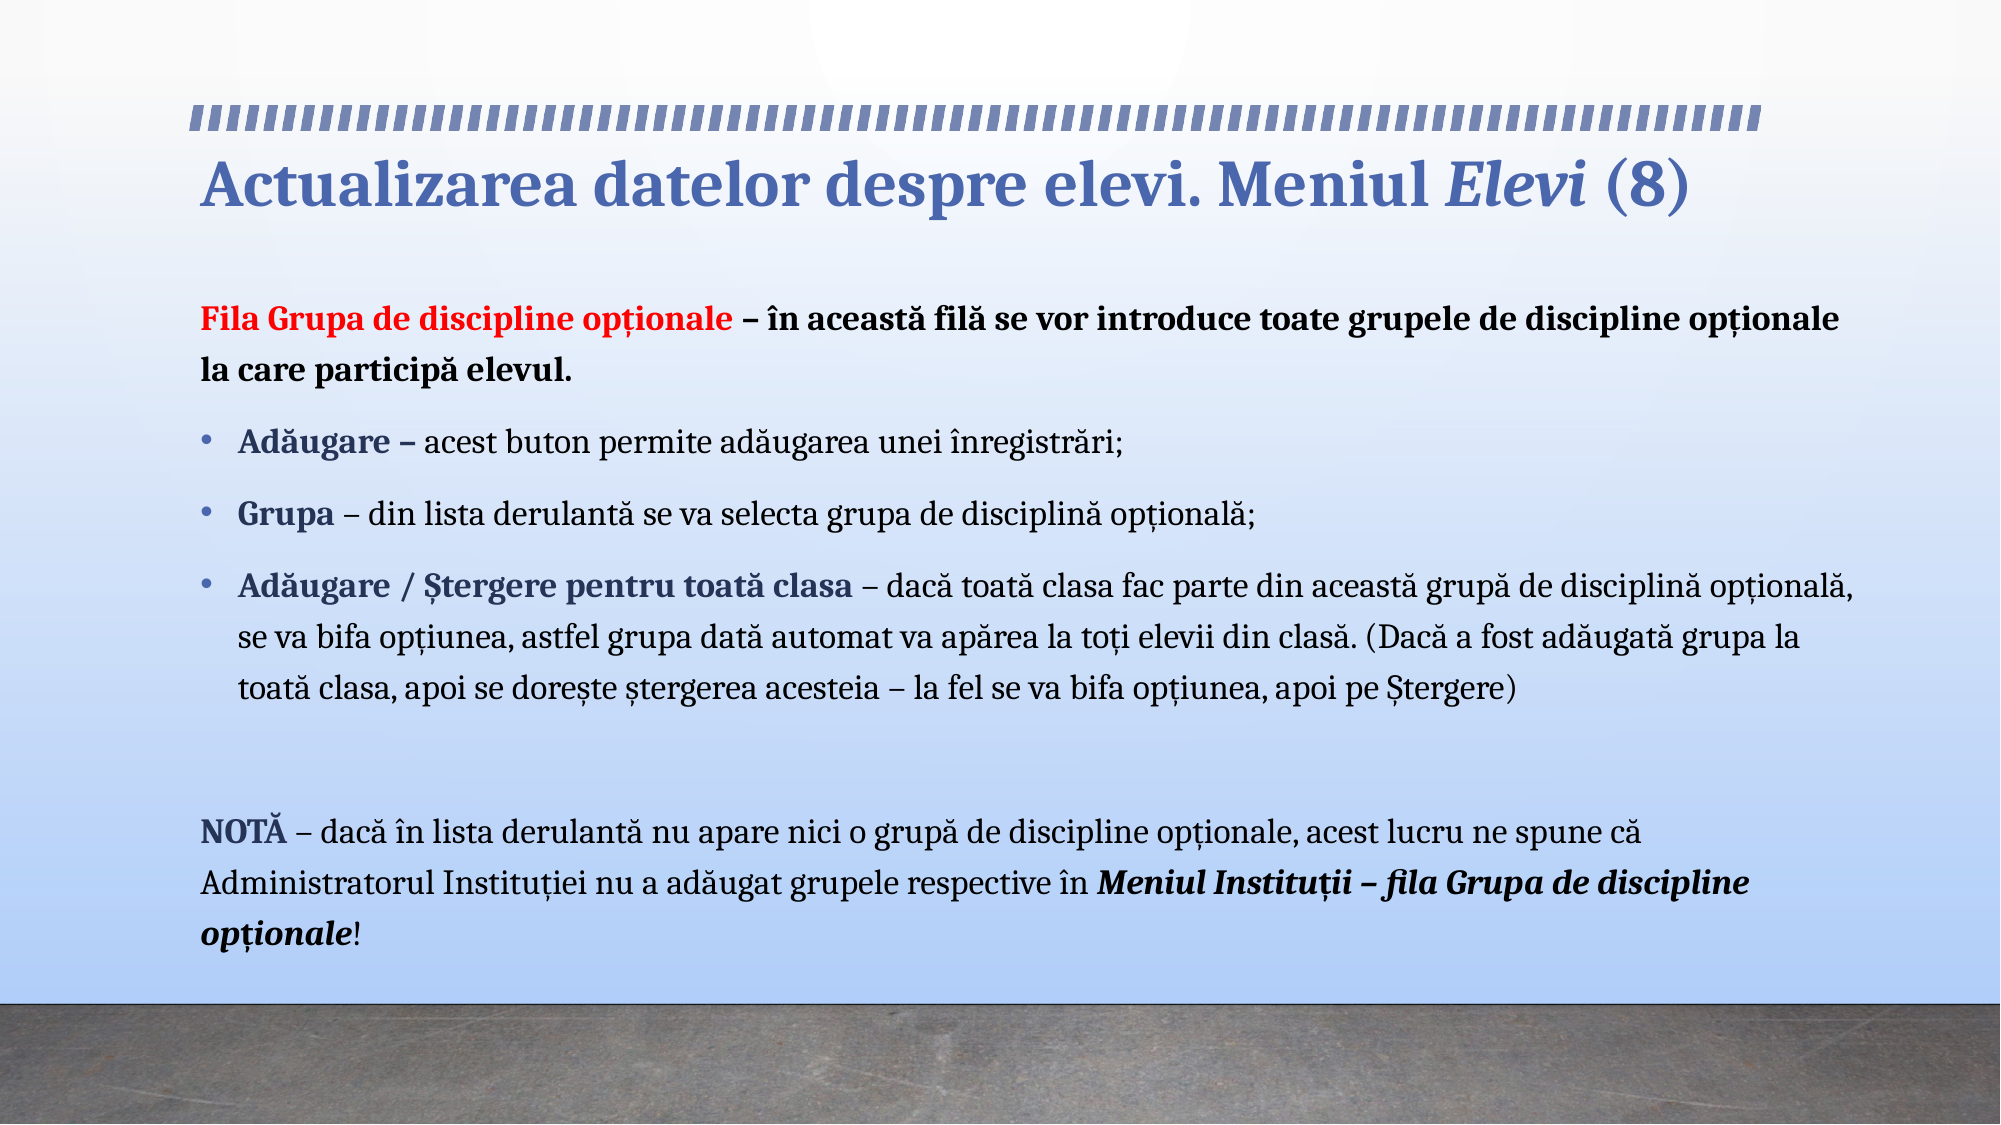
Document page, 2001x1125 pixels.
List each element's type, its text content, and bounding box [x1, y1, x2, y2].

list Fila Grupa de discipline opționale – în această filă se vor introduce toate grupele de discipline opționale la care participă elevul. Adăugare – acest buton permite adăugarea unei înregistrări; Grupa – din lista derulantă se va selecta grupa de disciplină opțională; Adăugare / Ștergere pentru toată clasa – dacă toată clasa fac parte din această grupă de disciplină opțională, se va bifa opțiunea, astfel grupa dată automat va apărea la toți elevii din clasă. (Dacă a fost adăugată grupa la toată clasa, apoi se dorește ștergerea acesteia – la fel se va bifa opțiunea, apoi pe Ștergere) NOTĂ – dacă în lista derulantă nu apare nici o grupă de discipline opționale, acest lucru ne spune că Administratorul Instituției nu a adăugat grupele respective în Meniul Instituții – fila Grupa de discipline opționale! [185, 278, 1878, 1019]
title Actualizarea datelor despre elevi. Meniul Elevi (8) [185, 141, 1761, 278]
picture [0, 1004, 2000, 1124]
